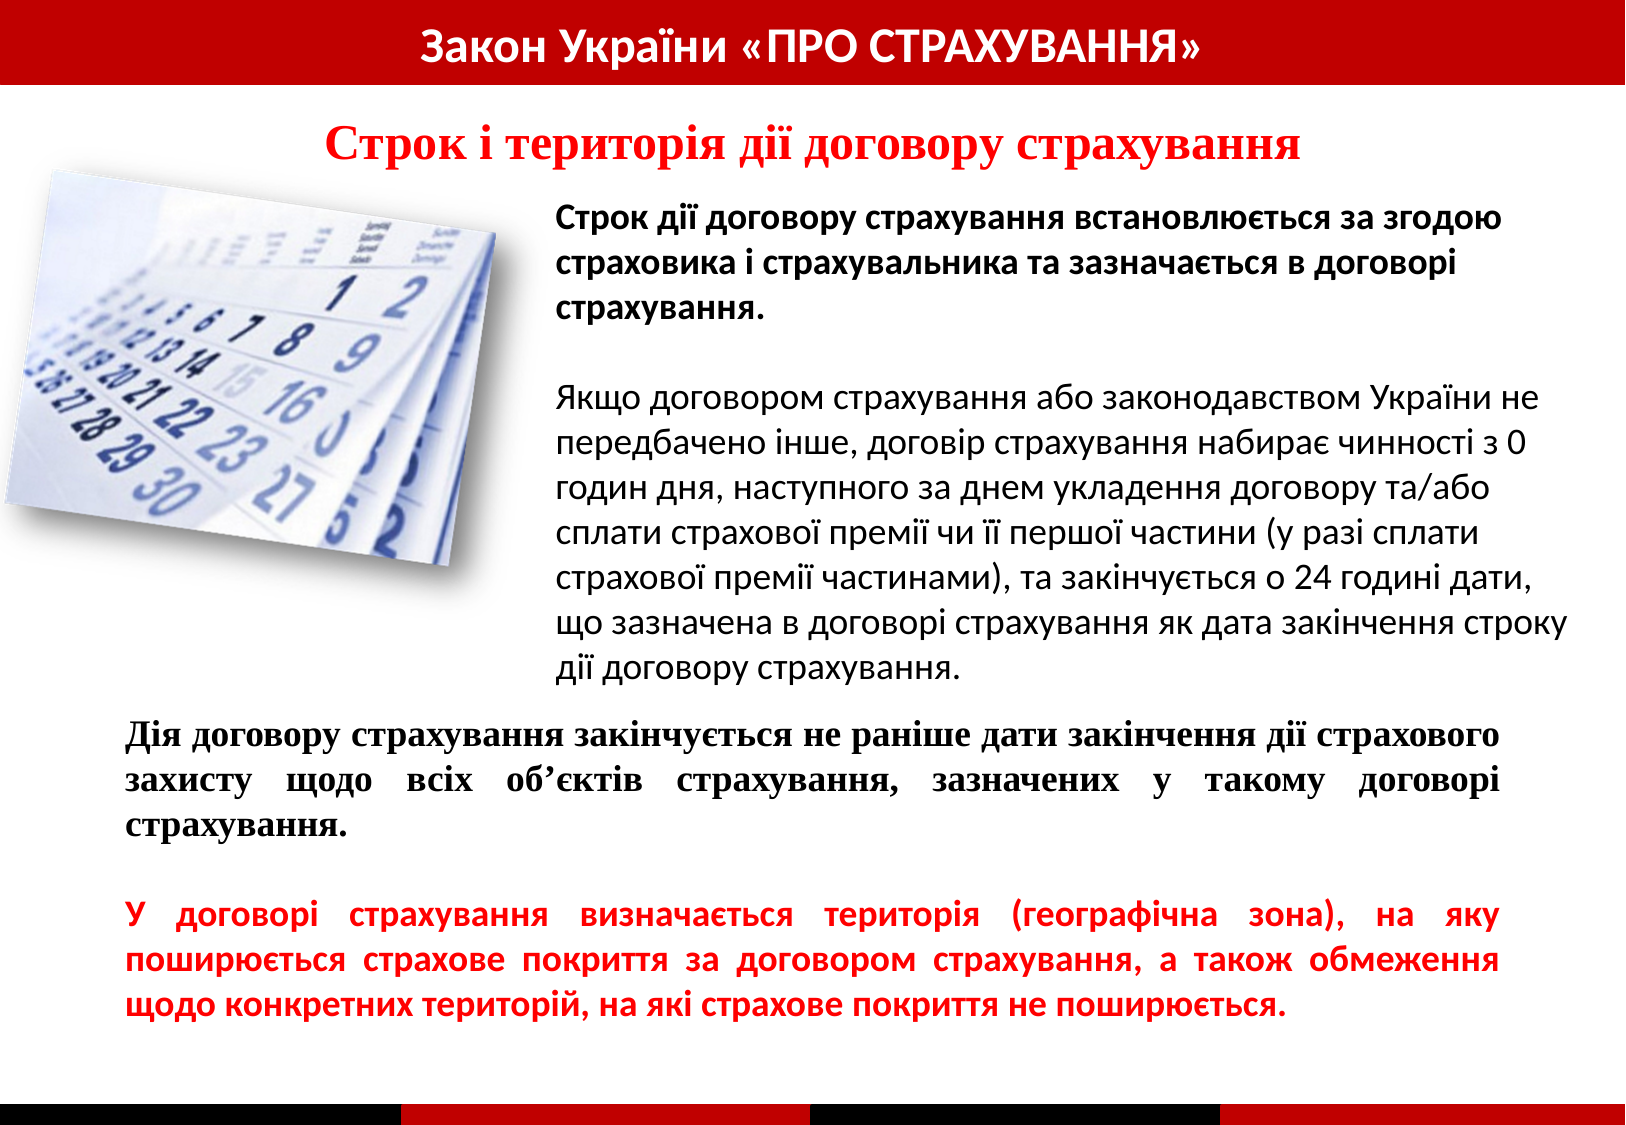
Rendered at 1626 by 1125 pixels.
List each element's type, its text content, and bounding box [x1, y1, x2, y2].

text_box Строк і територія дії договору страхування Дія договору страхування закінчується не раніше дати закінчення дії страхового захисту щодо всіх об’єктів страхування, зазначених у такому договорі страхування. У договорі страхування визначається територія (географічна зона), на яку поширюється страхове покриття за договором страхування, а також обмеження щодо конкретних територій, на які страхове покриття не поширюється. [110, 640, 1517, 1032]
text_box Закон України «ПРО СТРАХУВАННЯ» [0, 0, 1625, 85]
text_box Строк дії договору страхування встановлюється за згодою страховика і страхувальника та зазначається в договорі страхування. Якщо договором страхування або законодавством України не передбачено інше, договір страхування набирає чинності з 0 годин дня, наступного за днем укладення договору та/або сплати страхової премії чи її першої частини (у разі сплати страхової премії частинами), та закінчується о 24 годині дати, що зазначена в договорі страхування як дата закінчення строку дії договору страхування. [540, 184, 1590, 695]
text_box [0, 1104, 401, 1125]
text_box Строк і територія дії договору страхування Дія договору страхування закінчується не раніше дати закінчення дії страхового захисту щодо всіх об’єктів страхування, зазначених у такому договорі страхування. У договорі страхування визначається територія (географічна зона), на яку поширюється страхове покриття за договором страхування, а також обмеження щодо конкретних територій, на які страхове покриття не поширюється. [110, 101, 1517, 184]
picture [0, 136, 560, 631]
text_box [810, 1104, 1220, 1125]
text_box [1220, 1104, 1625, 1125]
text_box [401, 1104, 810, 1125]
